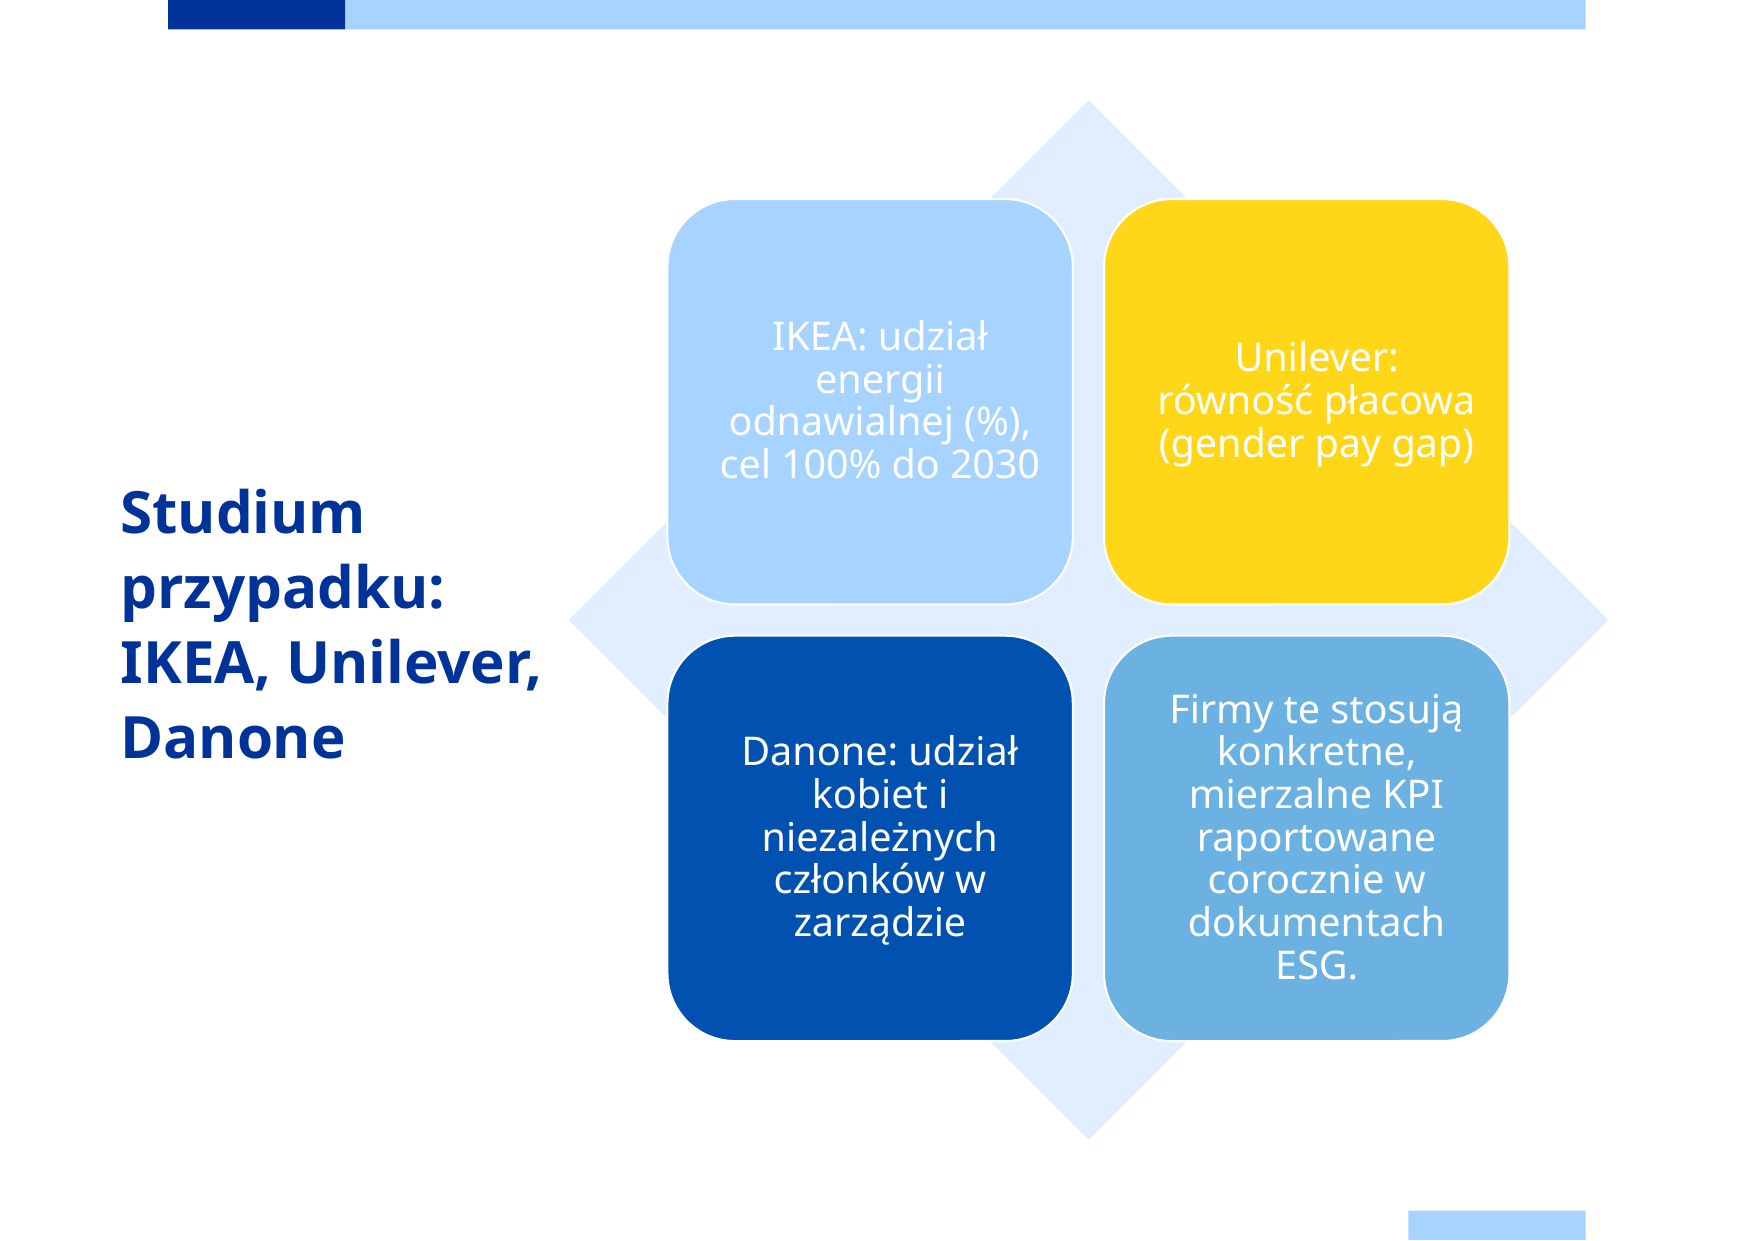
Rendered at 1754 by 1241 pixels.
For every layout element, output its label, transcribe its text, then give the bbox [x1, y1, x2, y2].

title Studium przypadku: IKEA, Unilever, Danone [120, 219, 522, 1021]
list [522, 100, 1655, 1140]
